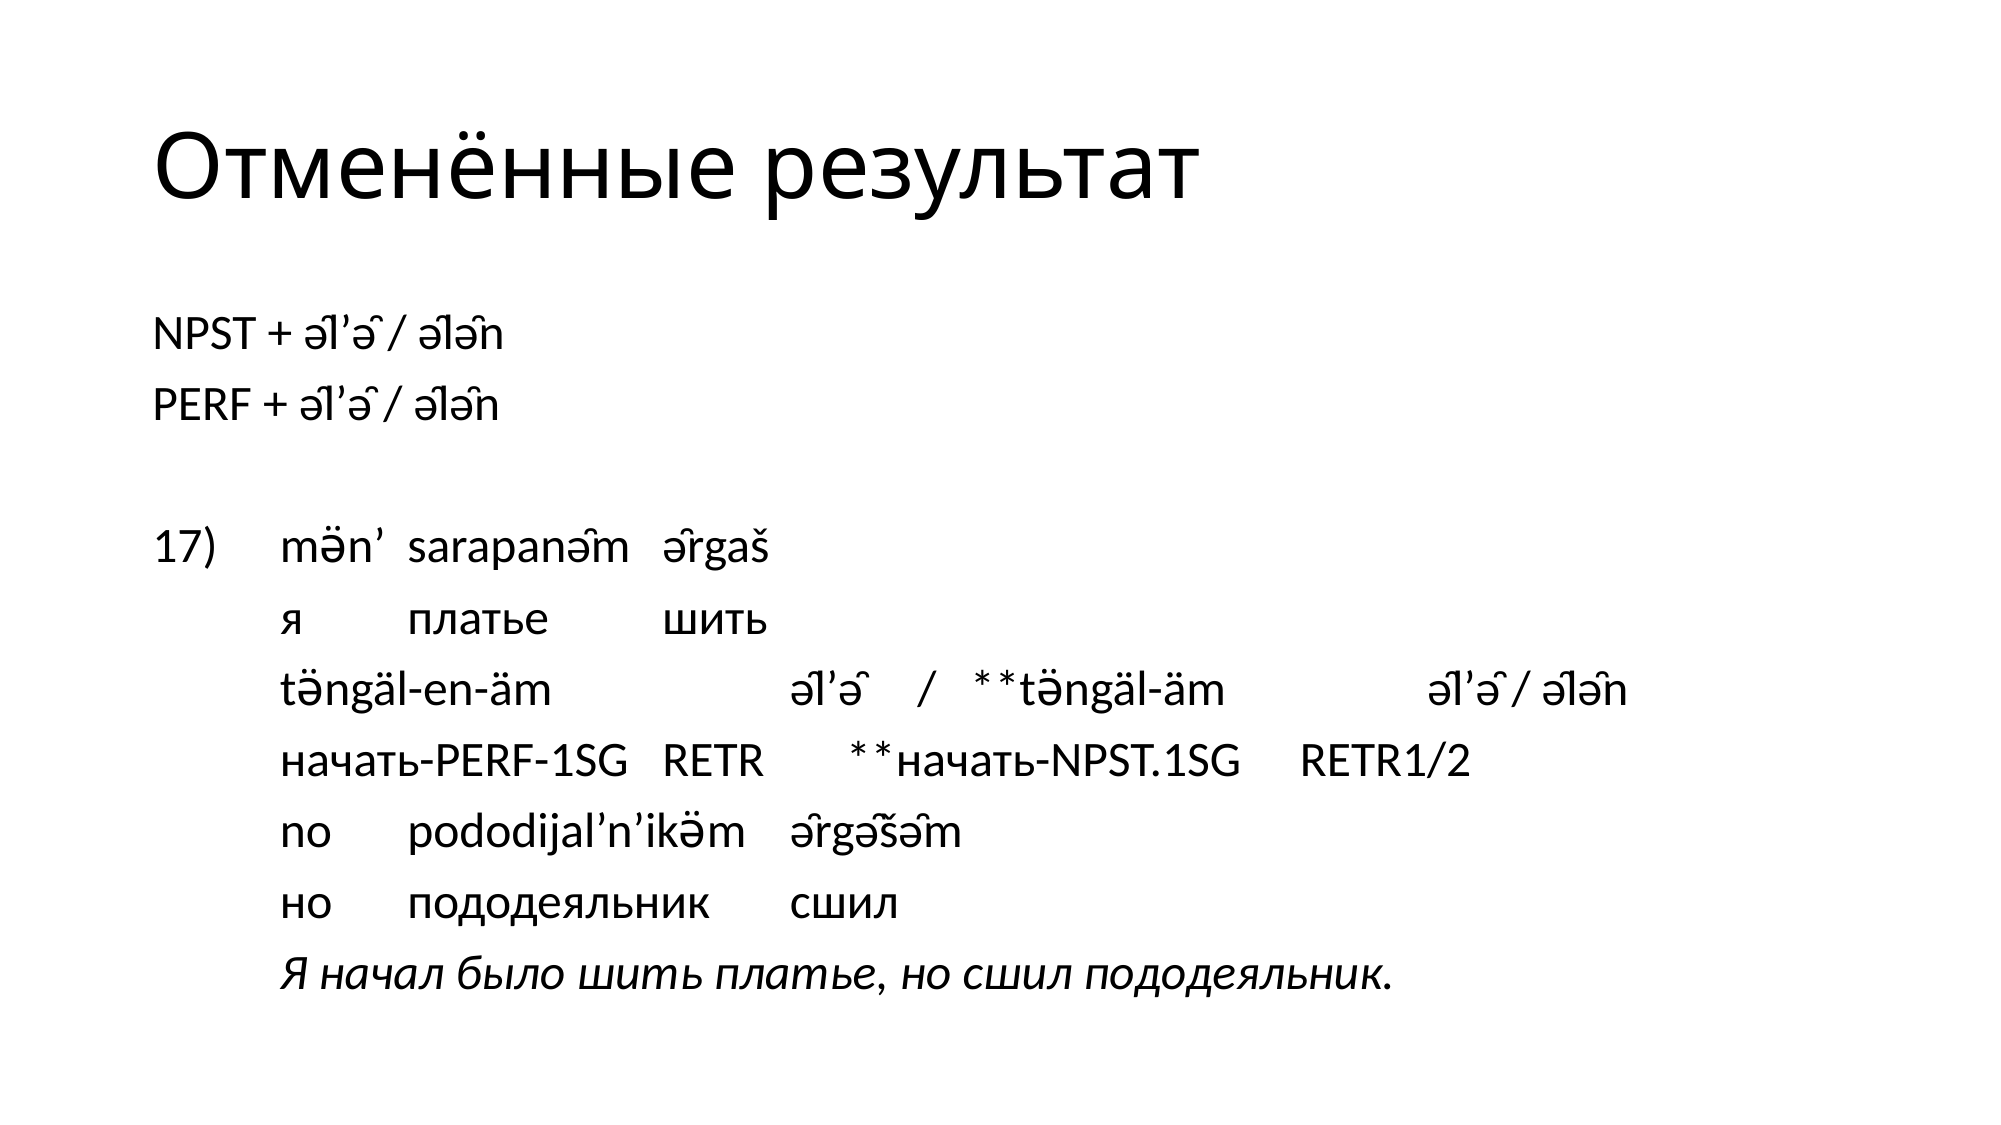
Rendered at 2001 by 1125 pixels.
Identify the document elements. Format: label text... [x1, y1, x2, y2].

title Отменённые результат [137, 59, 1863, 278]
list NPST + ə̑l’ə̑ / ə̑lə̑n PERF + ə̑l’ə̑ / ə̑lə̑n 17) mə̈n’ sarapanə̑m ə̑rgaš я платье шить tə̈ngäl-en-äm ə̑l’ə̑ / **tə̈ngäl-äm ə̑l’ə̑ / ə̑lə̑n начать-PERF-1SG RETR **начать-NPST.1SG RETR1/2 no pododijal’n’ikə̈m ə̑rgə̑šə̑m но пододеяльник сшил Я начал было шить платье, но сшил пододеяльник. [137, 299, 1863, 1014]
